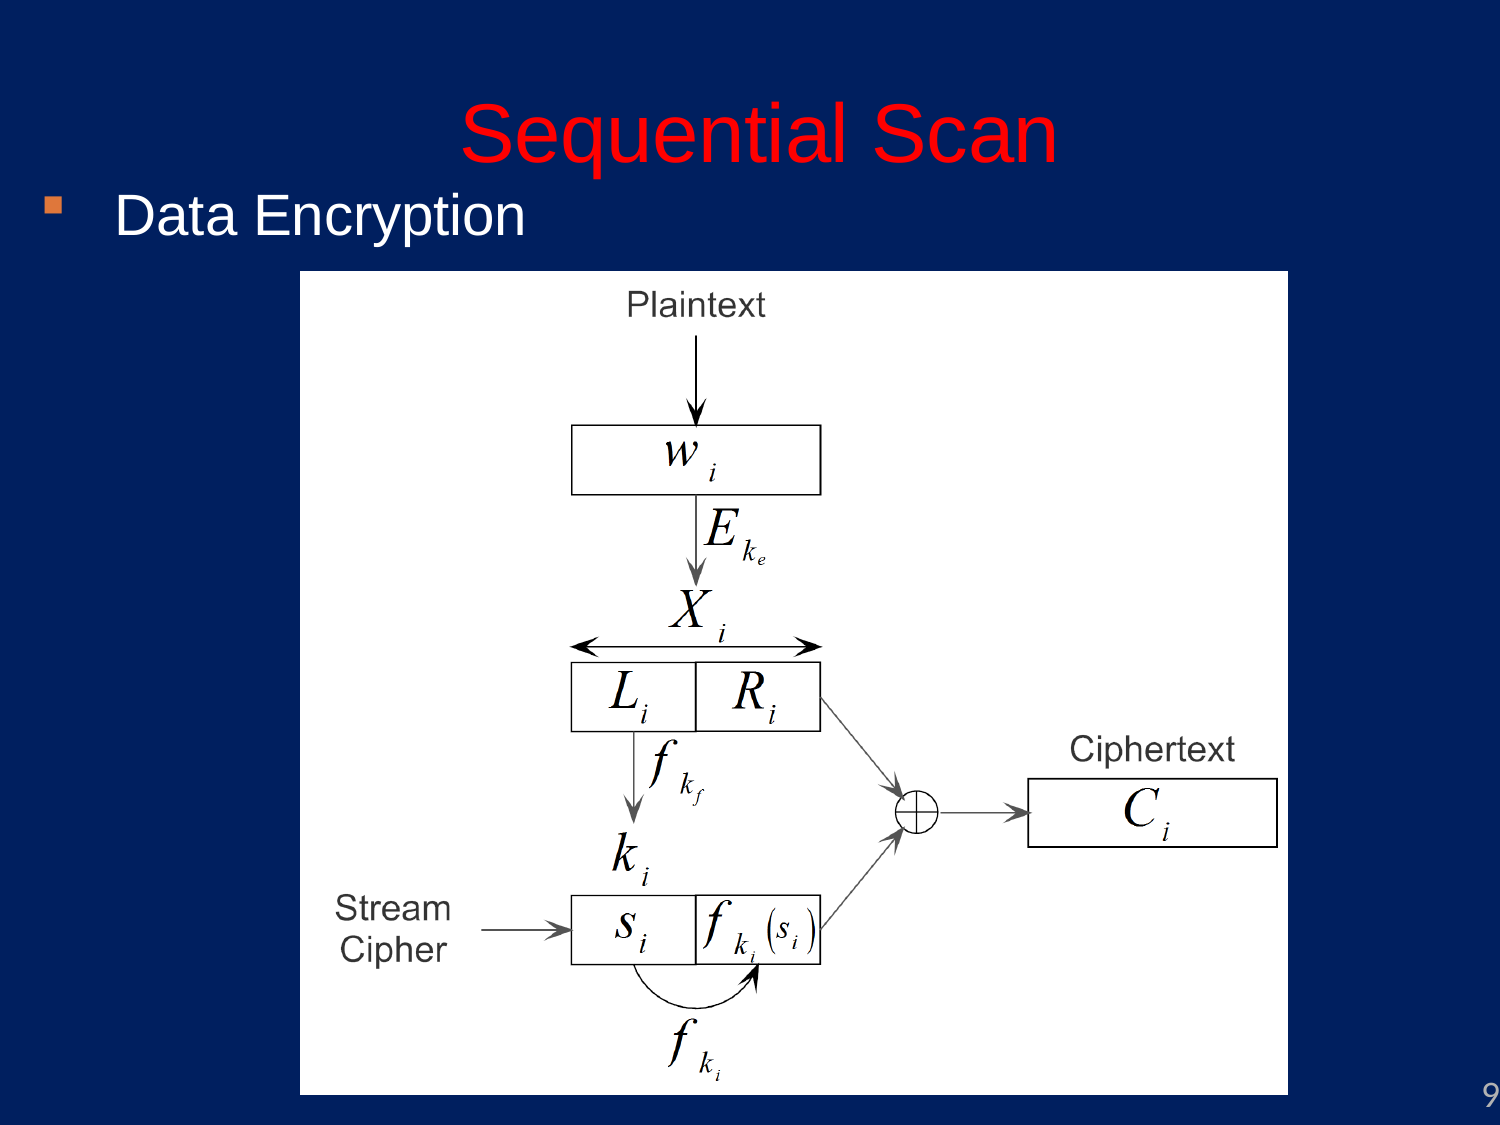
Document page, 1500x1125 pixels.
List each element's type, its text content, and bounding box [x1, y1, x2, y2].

picture [299, 271, 1288, 1095]
title Sequential Scan [44, 53, 1456, 267]
text_box Data Encryption [37, 177, 1226, 248]
slide_number 9 [1437, 1069, 1500, 1125]
